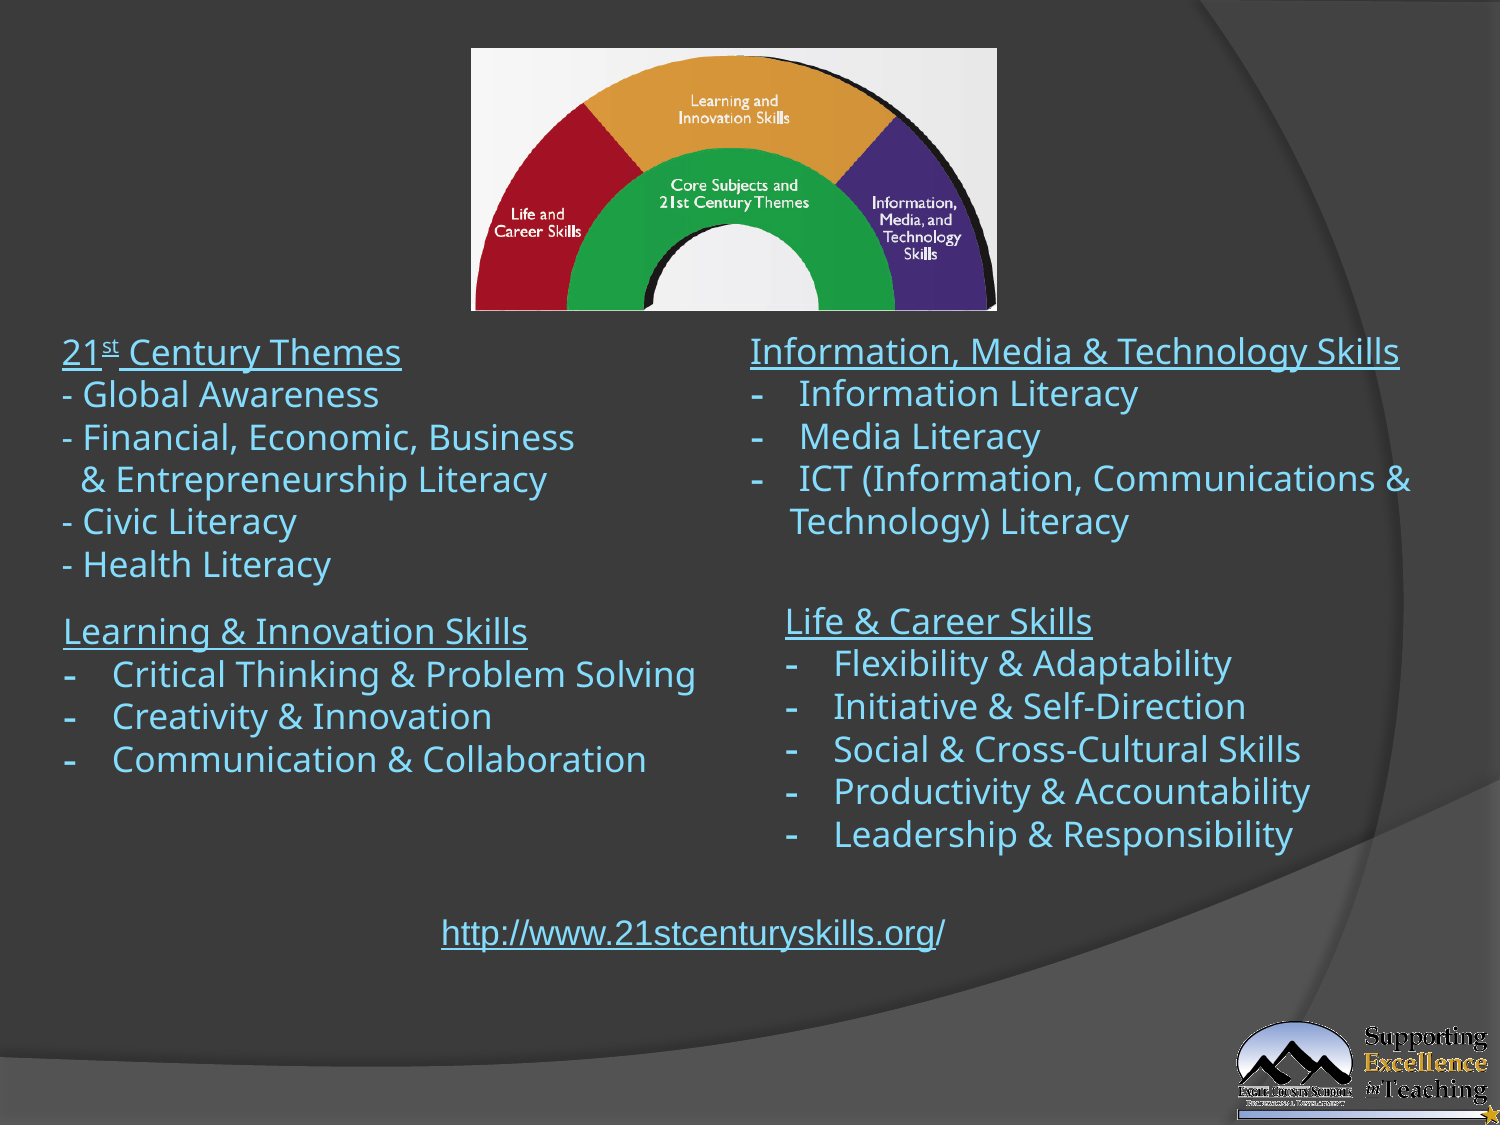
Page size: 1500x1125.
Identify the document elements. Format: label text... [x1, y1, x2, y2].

picture [471, 48, 997, 311]
text_box Information, Media & Technology Skills Information Literacy Media Literacy ICT (Information, Communications & Technology) Literacy [750, 322, 1459, 548]
picture [1236, 1020, 1500, 1125]
text_box 21st Century Themes - Global Awareness - Financial, Economic, Business & Entrepreneurship Literacy - Civic Literacy - Health Literacy [61, 329, 655, 585]
text_box http://www.21stcenturyskills.org/ [440, 910, 946, 953]
text_box Learning & Innovation Skills Critical Thinking & Problem Solving Creativity & Innovation Communication & Collaboration [63, 603, 784, 786]
text_box Life & Career Skills Flexibility & Adaptability Initiative & Self-Direction Social & Cross-Cultural Skills Productivity & Accountability Leadership & Responsibility [784, 598, 1312, 855]
